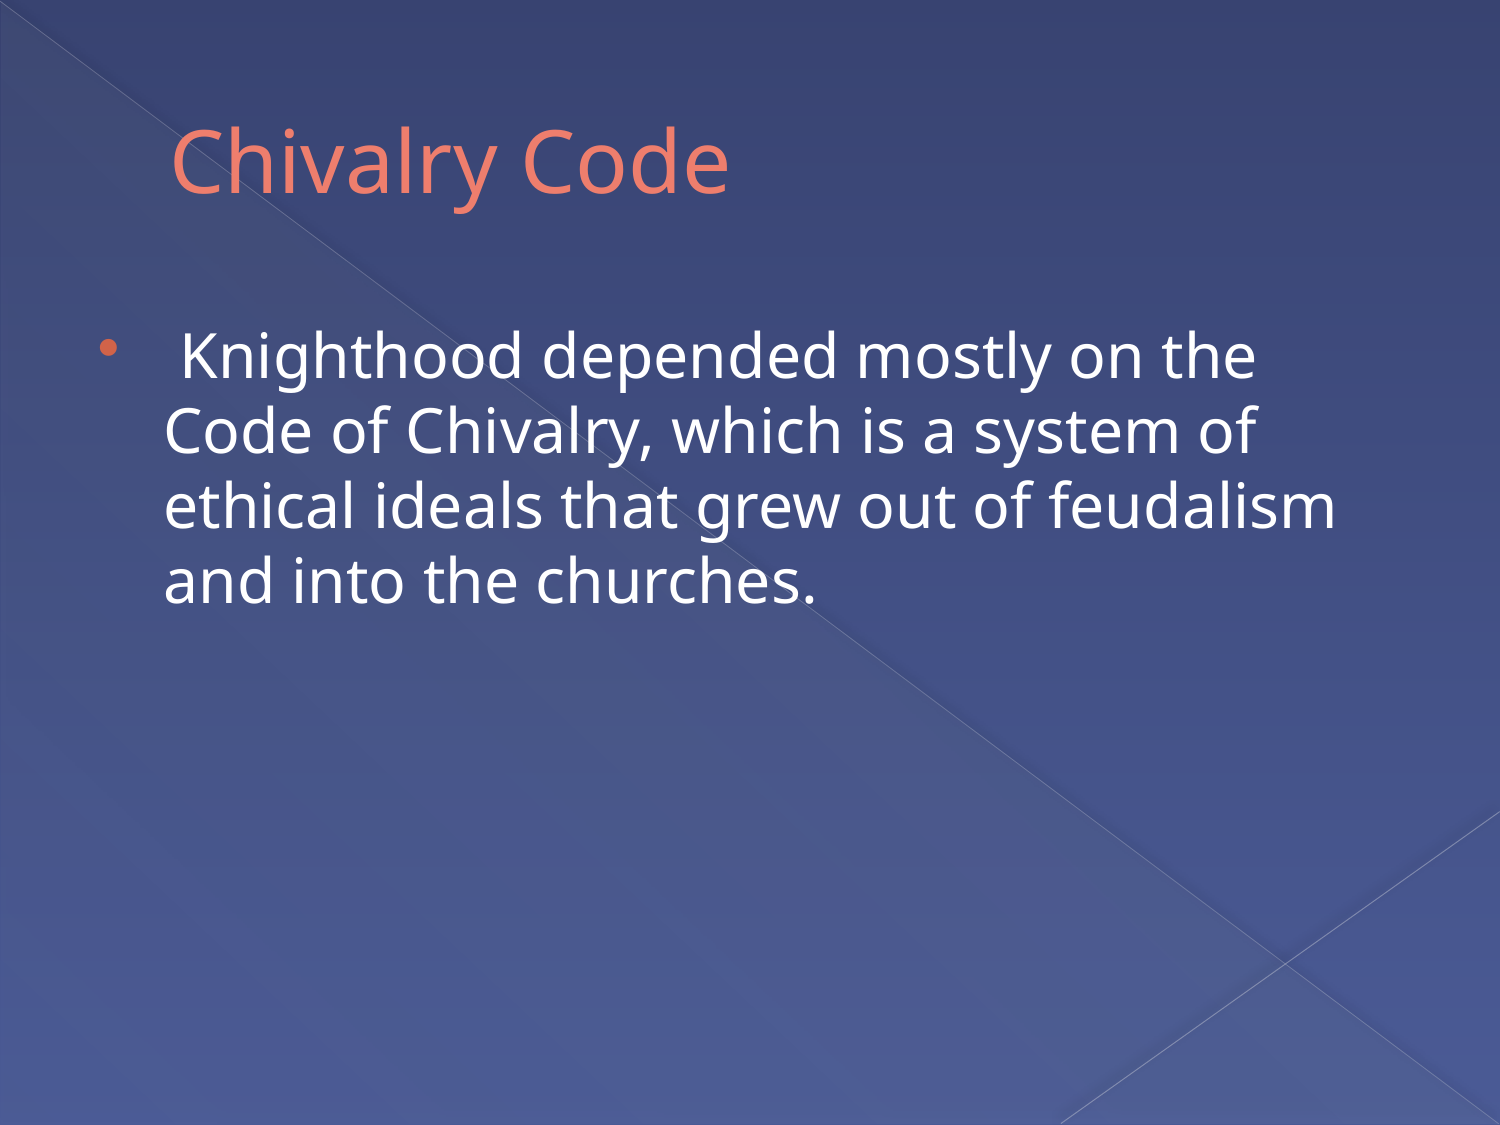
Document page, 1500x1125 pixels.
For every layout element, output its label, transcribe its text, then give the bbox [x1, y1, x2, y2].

list Knighthood depended mostly on the Code of Chivalry, which is a system of ethical ideals that grew out of feudalism and into the churches. [75, 308, 1425, 1059]
title Chivalry Code [75, 43, 1425, 274]
